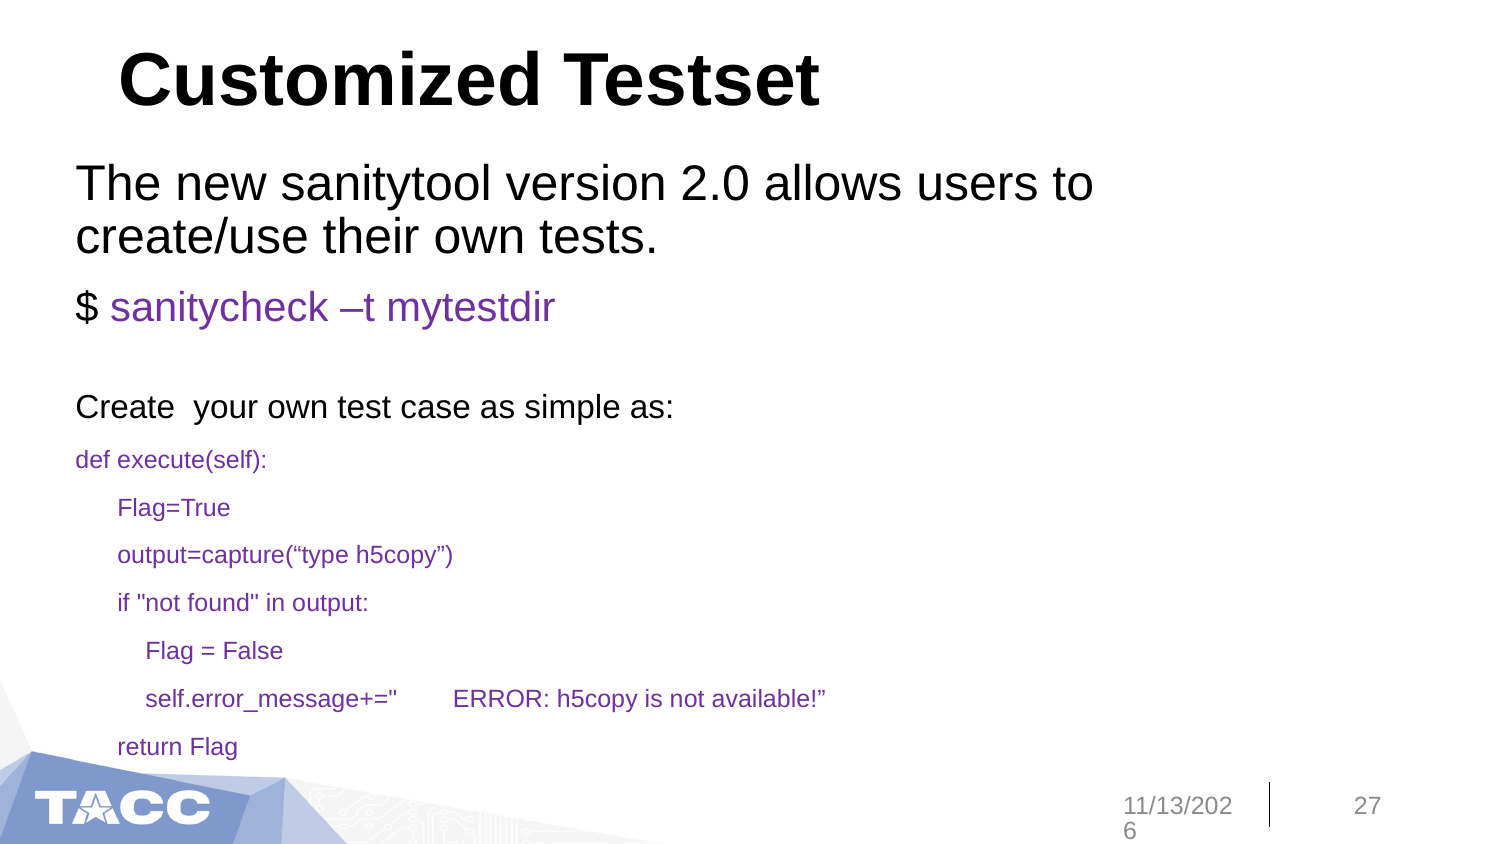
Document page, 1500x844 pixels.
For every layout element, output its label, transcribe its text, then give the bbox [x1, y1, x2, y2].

list The new sanitytool version 2.0 allows users to create/use their own tests. $ sanitycheck –t mytestdir Create your own test case as simple as: def execute(self): Flag=True output=capture(“type h5copy”) if "not found" in output: Flag = False self.error_message+=" ERROR: h5copy is not available!” return Flag [60, 149, 1355, 685]
picture [0, 0, 1500, 844]
slide_number 27 [1284, 782, 1397, 827]
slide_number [1108, 782, 1255, 827]
title Customized Testset [103, 0, 1397, 164]
